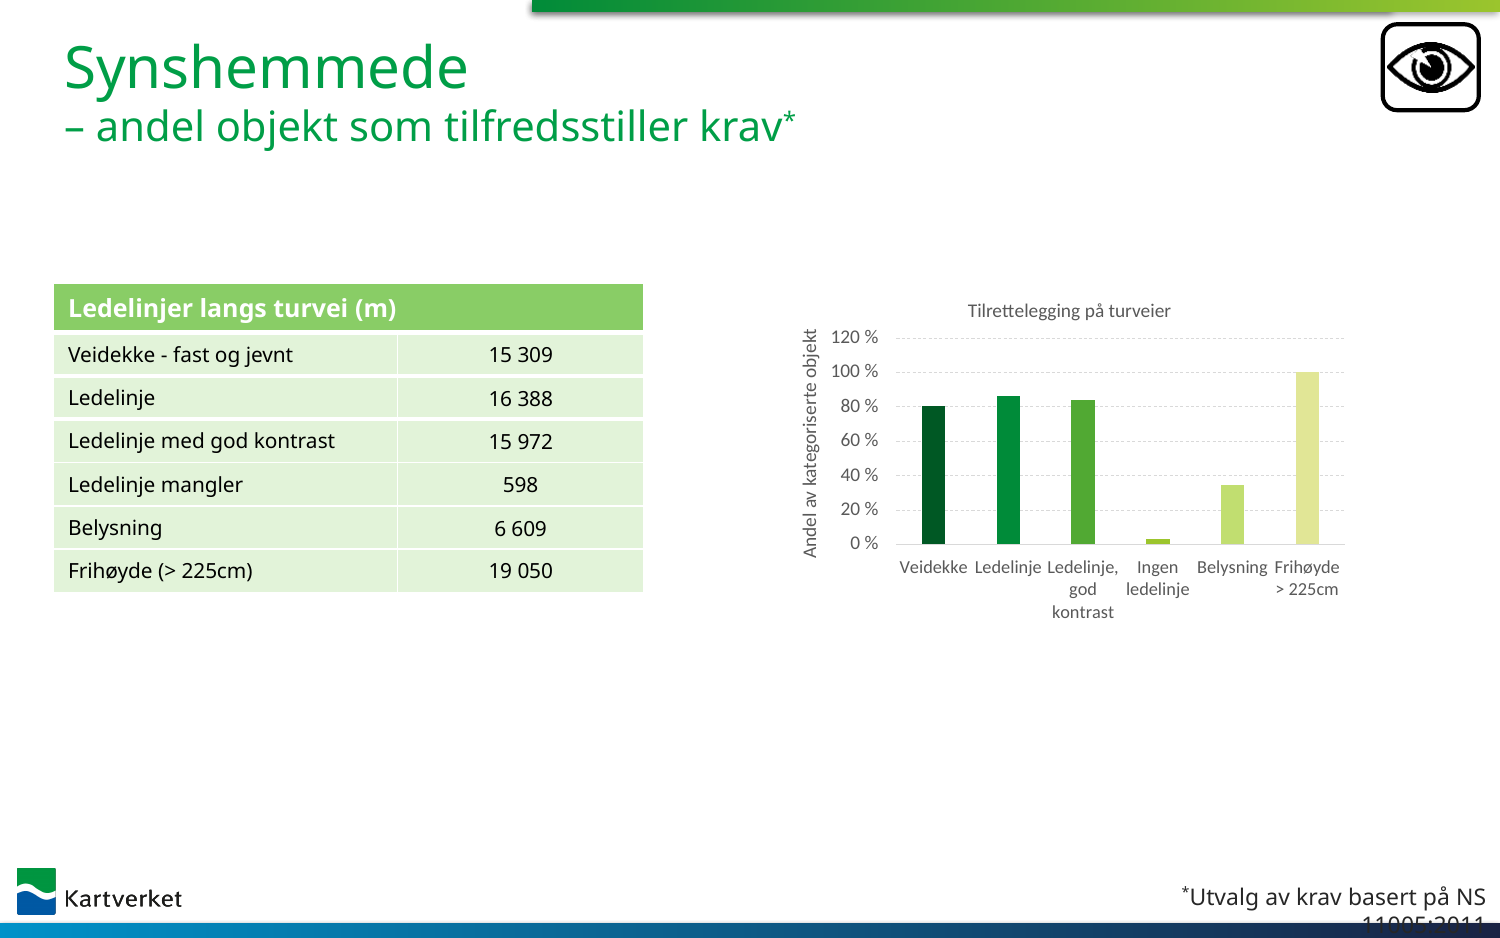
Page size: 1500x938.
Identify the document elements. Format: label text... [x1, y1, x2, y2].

table_cell 6 609 [398, 507, 643, 548]
table_cell Ledelinje [54, 378, 397, 417]
table_cell Veidekke - fast og jevnt [54, 335, 397, 374]
table_cell 16 388 [398, 378, 643, 417]
text_box Synshemmede – andel objekt som tilfredsstiller krav* [49, 24, 1431, 158]
table_cell 15 972 [398, 421, 643, 462]
table_cell 19 050 [398, 550, 643, 592]
picture [791, 291, 1348, 630]
table_cell Ledelinje mangler [54, 463, 397, 505]
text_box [1382, 24, 1480, 111]
table_cell Frihøyde (> 225cm) [54, 550, 397, 592]
text_box *Utvalg av krav basert på NS 11005:2011 [1068, 873, 1500, 938]
table_cell Belysning [54, 507, 397, 548]
table_cell Ledelinje med god kontrast [54, 421, 397, 462]
table_cell 598 [398, 463, 643, 505]
table_header Ledelinjer langs turvei (m) [54, 284, 643, 330]
table_cell 15 309 [398, 335, 643, 374]
